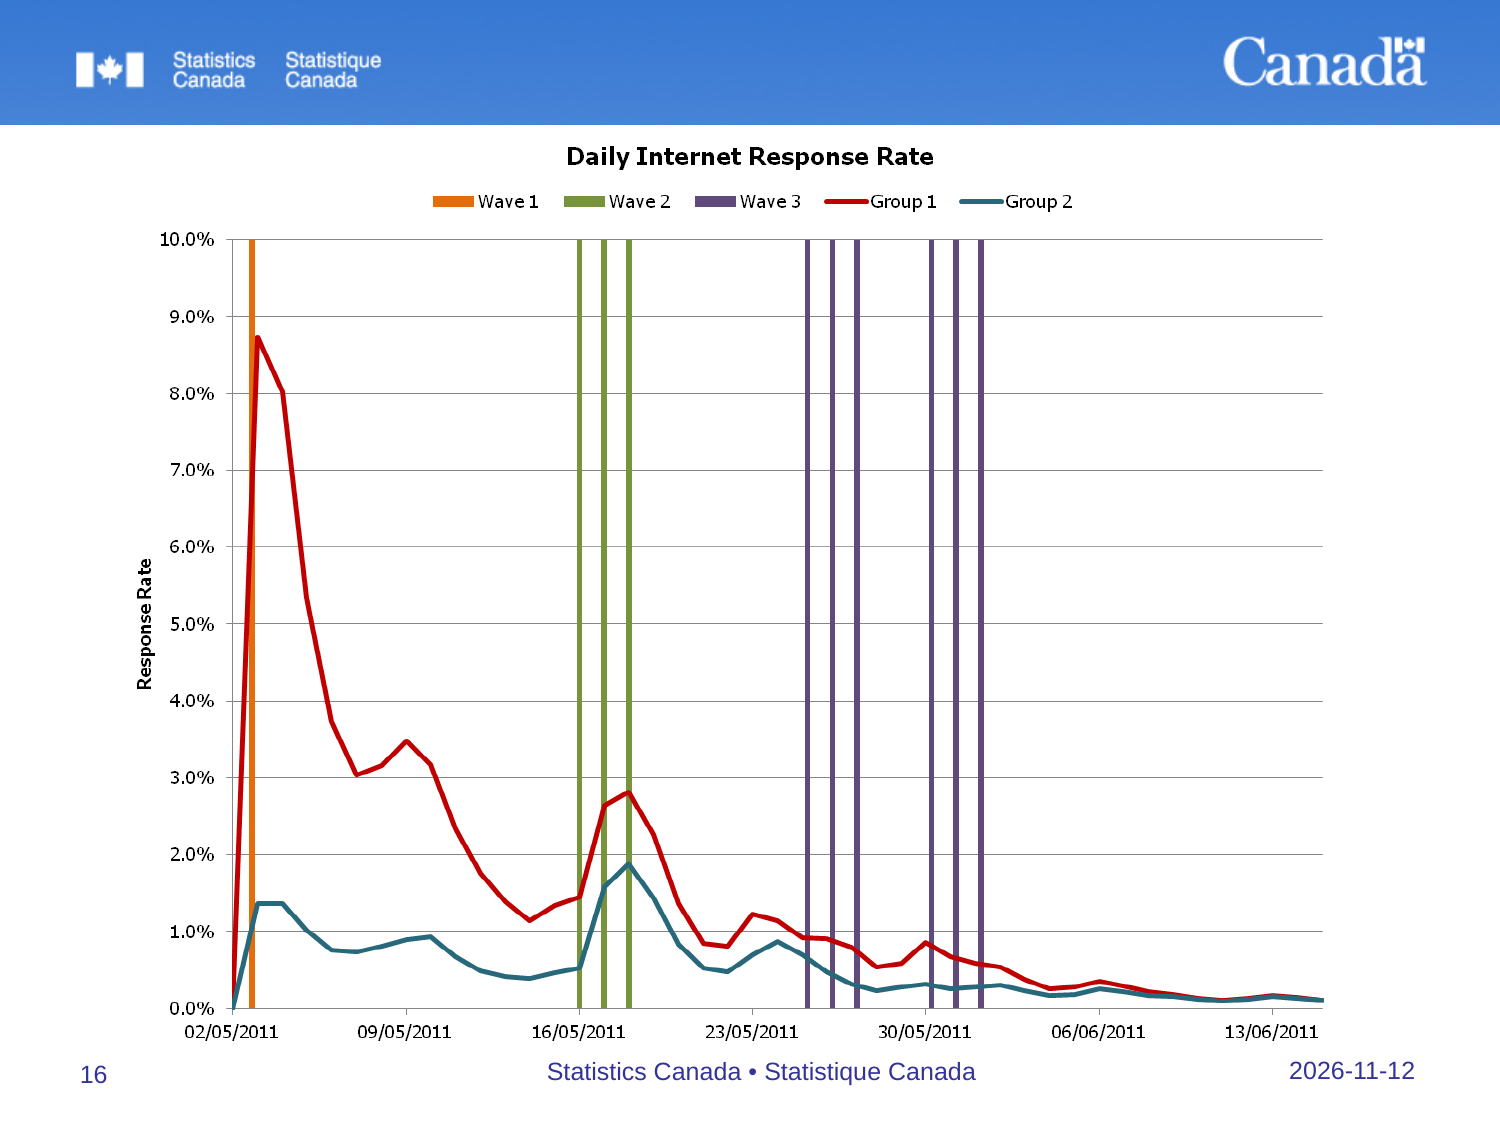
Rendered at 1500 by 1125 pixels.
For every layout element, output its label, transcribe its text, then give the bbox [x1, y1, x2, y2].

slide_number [1222, 1046, 1431, 1125]
slide_number 16 [64, 1051, 315, 1125]
footer Statistics Canada • Statistique Canada [442, 1063, 1082, 1125]
picture [0, 0, 1500, 1055]
